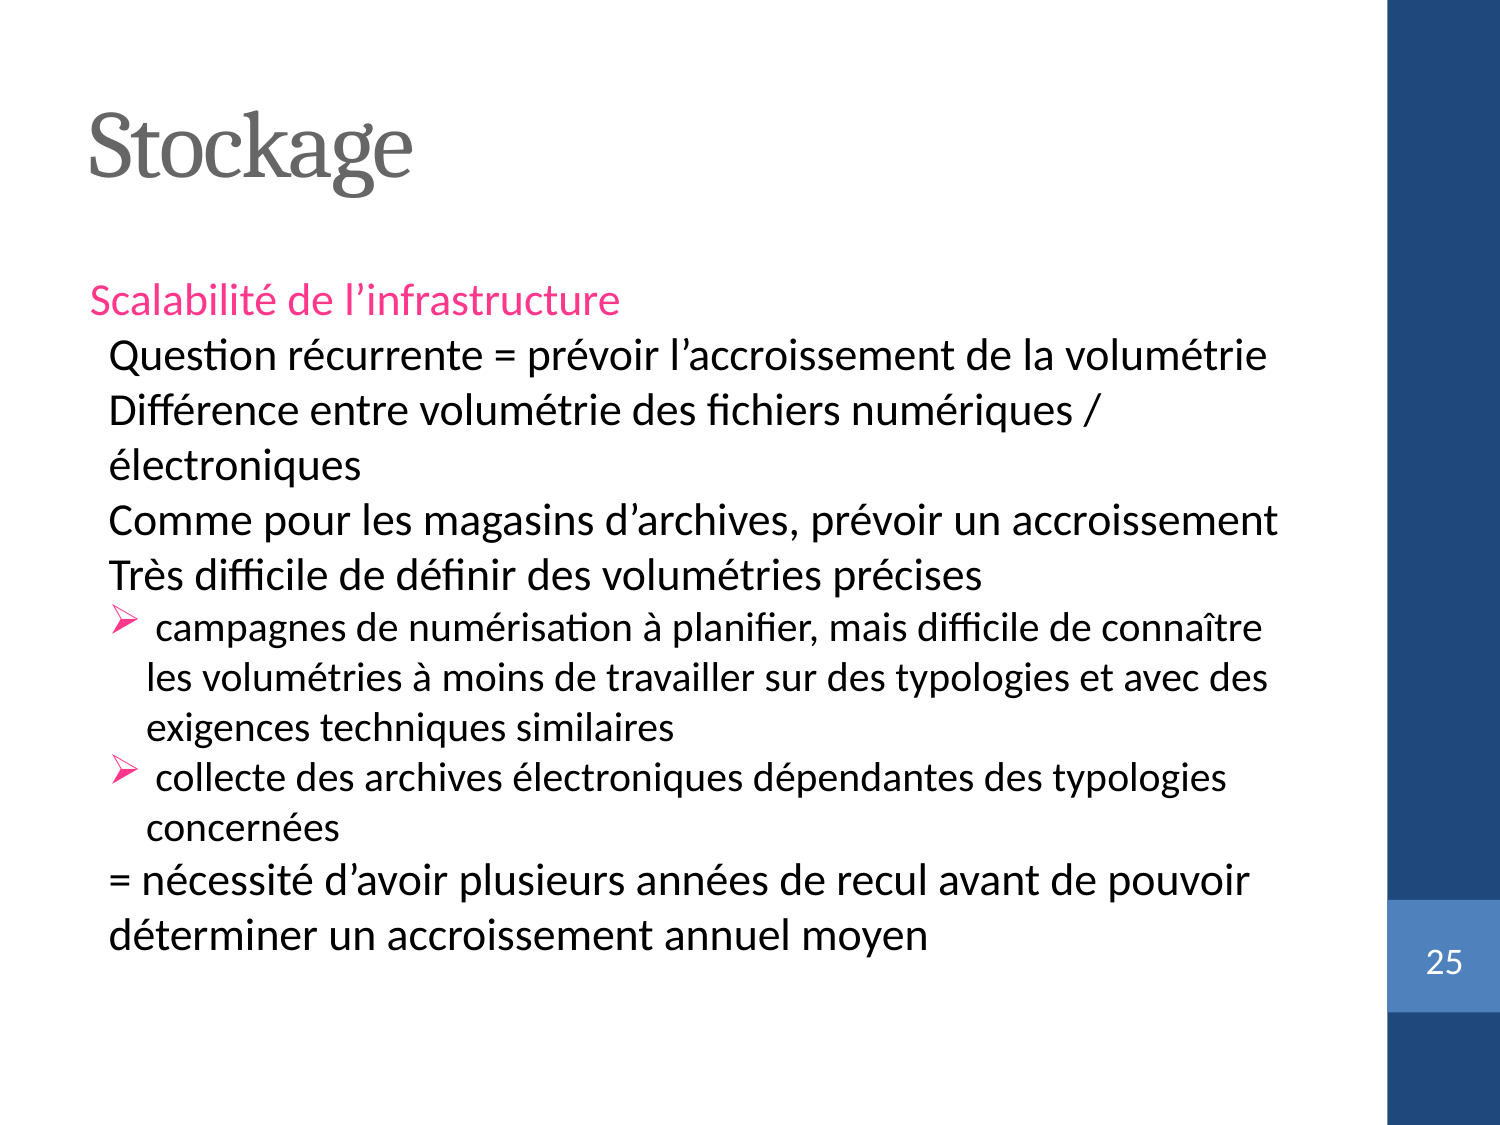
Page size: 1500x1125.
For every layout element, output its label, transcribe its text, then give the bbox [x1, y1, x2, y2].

text_box <numéro> [1399, 926, 1490, 992]
text_box Stockage [74, 45, 1325, 233]
text_box Scalabilité de l’infrastructure Question récurrente = prévoir l’accroissement de la volumétrie Différence entre volumétrie des fichiers numériques / électroniques Comme pour les magasins d’archives, prévoir un accroissement Très difficile de définir des volumétries précises campagnes de numérisation à planifier, mais difficile de connaître les volumétries à moins de travailler sur des typologies et avec des exigences techniques similaires collecte des archives électroniques dépendantes des typologies concernées = nécessité d’avoir plusieurs années de recul avant de pouvoir déterminer un accroissement annuel moyen [74, 262, 1325, 1050]
